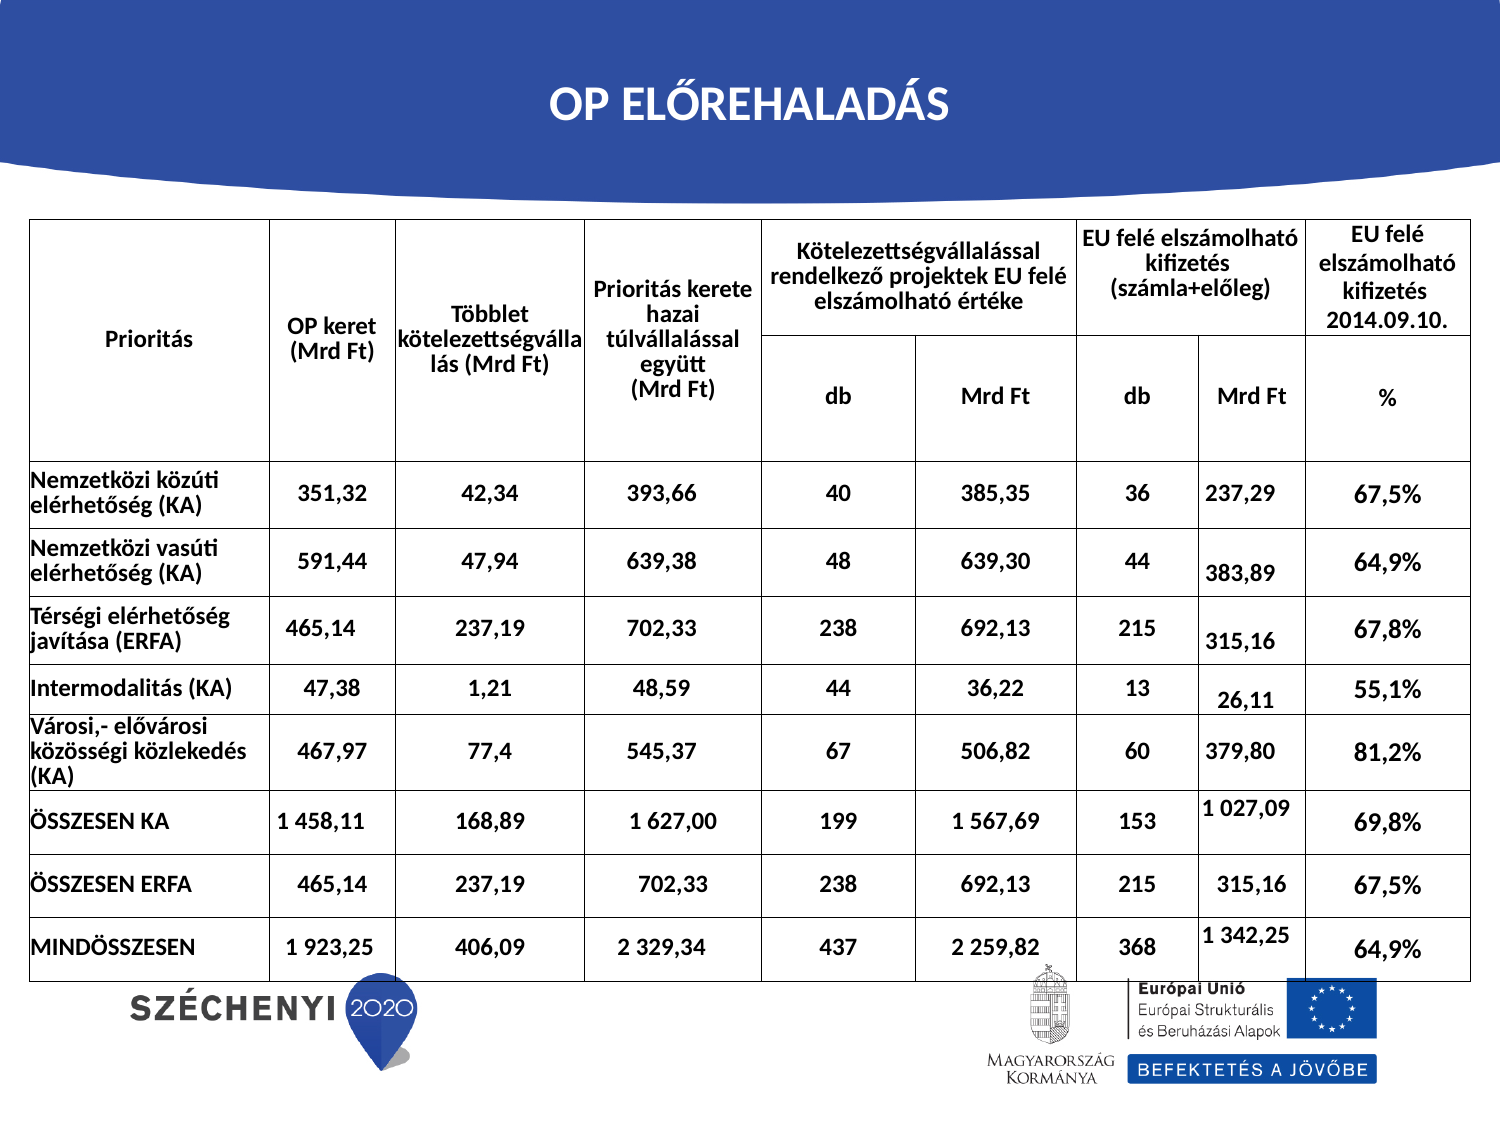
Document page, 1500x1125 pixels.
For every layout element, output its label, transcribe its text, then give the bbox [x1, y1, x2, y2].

table_cell 237,19 [396, 597, 584, 664]
table_cell Intermodalitás (KA) [30, 665, 269, 714]
table_header OP keret (Mrd Ft) [270, 220, 395, 461]
table_cell 60 [1077, 715, 1198, 790]
table_cell 47,38 [270, 665, 395, 714]
table_cell 702,33 [585, 597, 761, 664]
table_cell 36 [1077, 462, 1198, 528]
table_header Prioritás kerete hazai túlvállalással együtt (Mrd Ft) [585, 220, 761, 461]
table_cell 545,37 [585, 715, 761, 790]
table_cell 692,13 [916, 597, 1076, 664]
table_cell 42,34 [396, 462, 584, 528]
table_cell 1 923,25 [270, 918, 395, 981]
table_header Prioritás [30, 220, 269, 461]
table_cell 69,8% [1306, 791, 1470, 854]
table_cell 238 [762, 597, 915, 664]
table_cell 48 [762, 529, 915, 596]
table_cell 81,2% [1306, 715, 1470, 790]
table_header EU felé elszámolható kifizetés 2014.09.10. [1306, 220, 1470, 335]
table_cell Városi,- elővárosi közösségi közlekedés (KA) [30, 715, 269, 790]
table_cell 2 259,82 [916, 918, 1076, 981]
table_cell 44 [762, 665, 915, 714]
table_cell 591,44 [270, 529, 395, 596]
table_cell 215 [1077, 855, 1198, 917]
table_cell 237,19 [396, 855, 584, 917]
table_cell 168,89 [396, 791, 584, 854]
table_cell 67,8% [1306, 597, 1470, 664]
table_cell 437 [762, 918, 915, 981]
table_cell 1,21 [396, 665, 584, 714]
table_cell 2 329,34 [585, 918, 761, 981]
table_cell 385,35 [916, 462, 1076, 528]
table_cell 199 [762, 791, 915, 854]
table_cell 64,9% [1306, 918, 1470, 981]
table_cell 64,9% [1306, 529, 1470, 596]
table_cell ÖSSZESEN ERFA [30, 855, 269, 917]
table_cell 13 [1077, 665, 1198, 714]
table_cell 1 342,25 [1199, 918, 1305, 981]
table_cell 215 [1077, 597, 1198, 664]
table_header Kötelezettségvállalással rendelkező projektek EU felé elszámolható értéke [762, 220, 1076, 335]
table_cell 702,33 [585, 855, 761, 917]
table_cell 406,09 [396, 918, 584, 981]
picture [0, 0, 1500, 1125]
table_cell 1 027,09 [1199, 791, 1305, 854]
table_cell % [1306, 336, 1470, 461]
table_cell 238 [762, 855, 915, 917]
table_header EU felé elszámolható kifizetés (számla+előleg) [1077, 220, 1305, 335]
table_cell db [1077, 336, 1198, 461]
table_cell 36,22 [916, 665, 1076, 714]
table_cell 44 [1077, 529, 1198, 596]
table_cell 1 567,69 [916, 791, 1076, 854]
table_cell Mrd Ft [1199, 336, 1305, 461]
table_cell Nemzetközi közúti elérhetőség (KA) [30, 462, 269, 528]
table_cell 315,16 [1199, 597, 1305, 664]
table_cell Nemzetközi vasúti elérhetőség (KA) [30, 529, 269, 596]
table_cell 237,29 [1199, 462, 1305, 528]
table_cell db [762, 336, 915, 461]
table_cell ÖSSZESEN KA [30, 791, 269, 854]
table_cell 67,5% [1306, 462, 1470, 528]
table_cell 639,38 [585, 529, 761, 596]
table_cell 55,1% [1306, 665, 1470, 714]
table_cell 48,59 [585, 665, 761, 714]
table_cell 153 [1077, 791, 1198, 854]
table_cell 351,32 [270, 462, 395, 528]
table_cell 639,30 [916, 529, 1076, 596]
table_cell 467,97 [270, 715, 395, 790]
table_cell 1 458,11 [270, 791, 395, 854]
table_cell Mrd Ft [916, 336, 1076, 461]
table_header Többlet kötelezettségvállalás (Mrd Ft) [396, 220, 584, 461]
table_cell 26,11 [1199, 665, 1305, 714]
table_cell 1 627,00 [585, 791, 761, 854]
table_cell 692,13 [916, 855, 1076, 917]
table_cell 506,82 [916, 715, 1076, 790]
table_cell Térségi elérhetőség javítása (ERFA) [30, 597, 269, 664]
table_cell MINDÖSSZESEN [30, 918, 269, 981]
table_cell 315,16 [1199, 855, 1305, 917]
table_cell 465,14 [270, 597, 395, 664]
table_cell 67 [762, 715, 915, 790]
table_cell 465,14 [270, 855, 395, 917]
table_cell 383,89 [1199, 529, 1305, 596]
table_cell 393,66 [585, 462, 761, 528]
title OP ELŐREHALADÁS [75, 62, 1425, 163]
table_cell 67,5% [1306, 855, 1470, 917]
table_cell 40 [762, 462, 915, 528]
table_cell 47,94 [396, 529, 584, 596]
table_cell 379,80 [1199, 715, 1305, 790]
table_cell 77,4 [396, 715, 584, 790]
table_cell 368 [1077, 918, 1198, 981]
